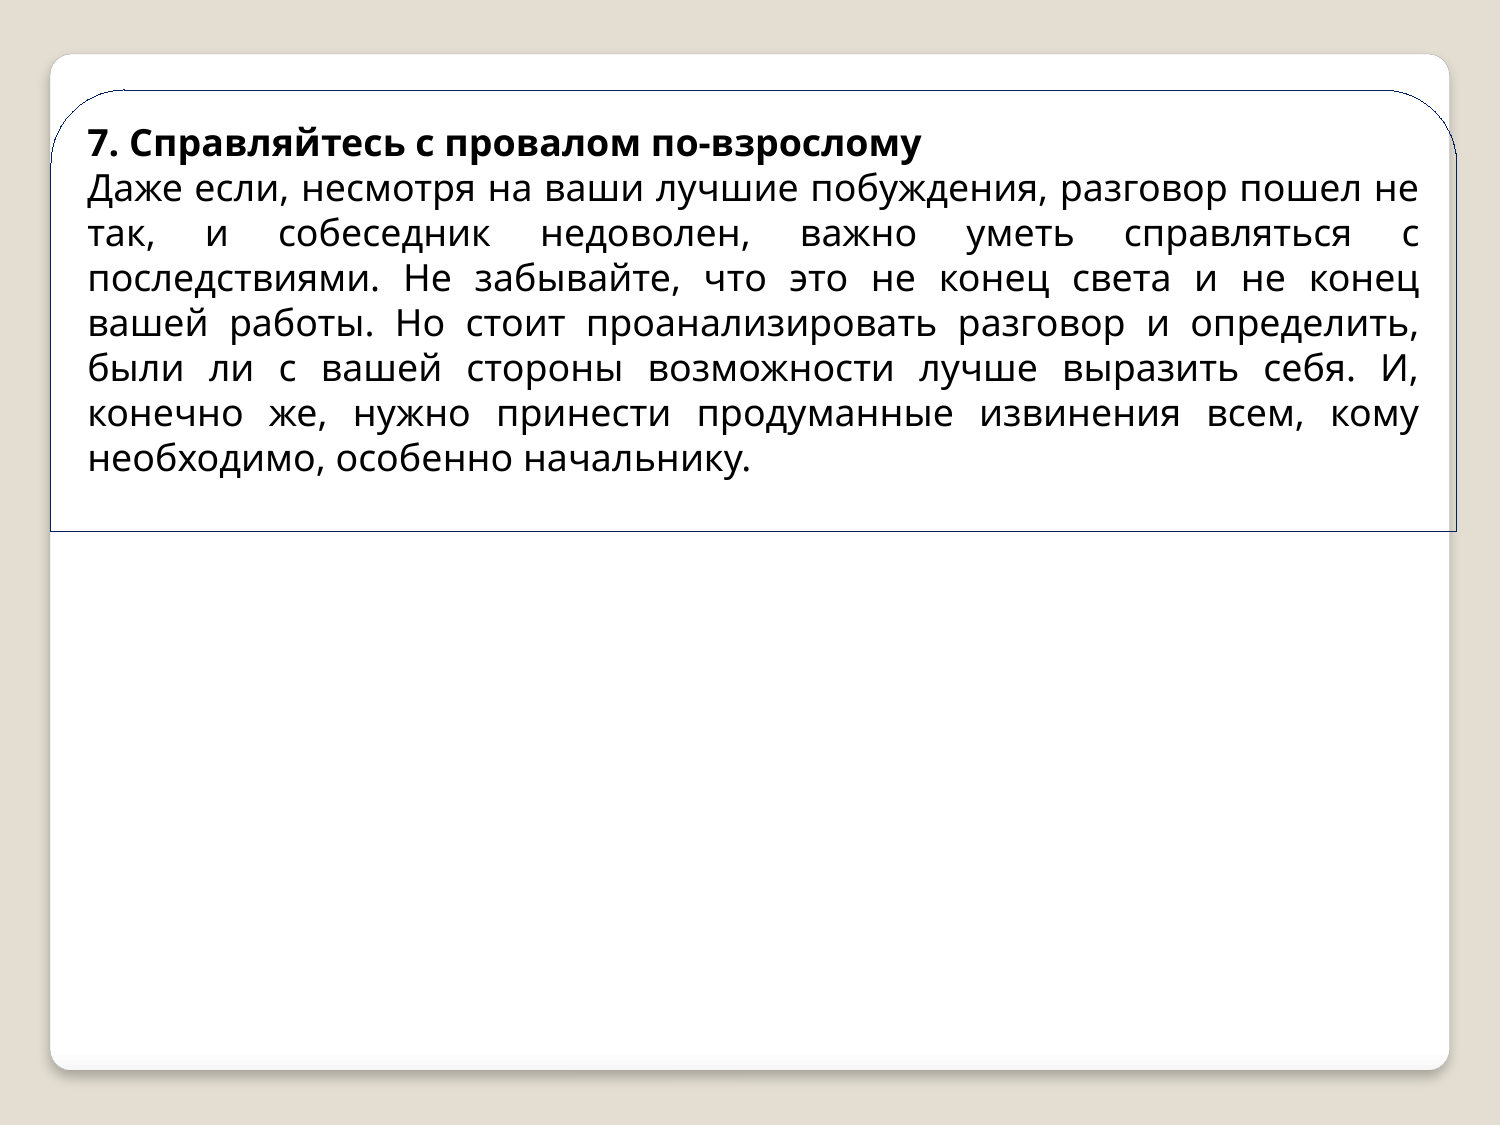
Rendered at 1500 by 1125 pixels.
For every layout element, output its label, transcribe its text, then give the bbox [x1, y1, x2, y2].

text_box 7. Справляйтесь с провалом по-взрослому Даже если, несмотря на ваши лучшие побуждения, разговор пошел не так, и собеседник недоволен, важно уметь справляться с последствиями. Не забывайте, что это не конец света и не конец вашей работы. Но стоит проанализировать разговор и определить, были ли с вашей стороны возможности лучше выразить себя. И, конечно же, нужно принести продуманные извинения всем, кому необходимо, особенно начальнику. [50, 89, 1457, 532]
